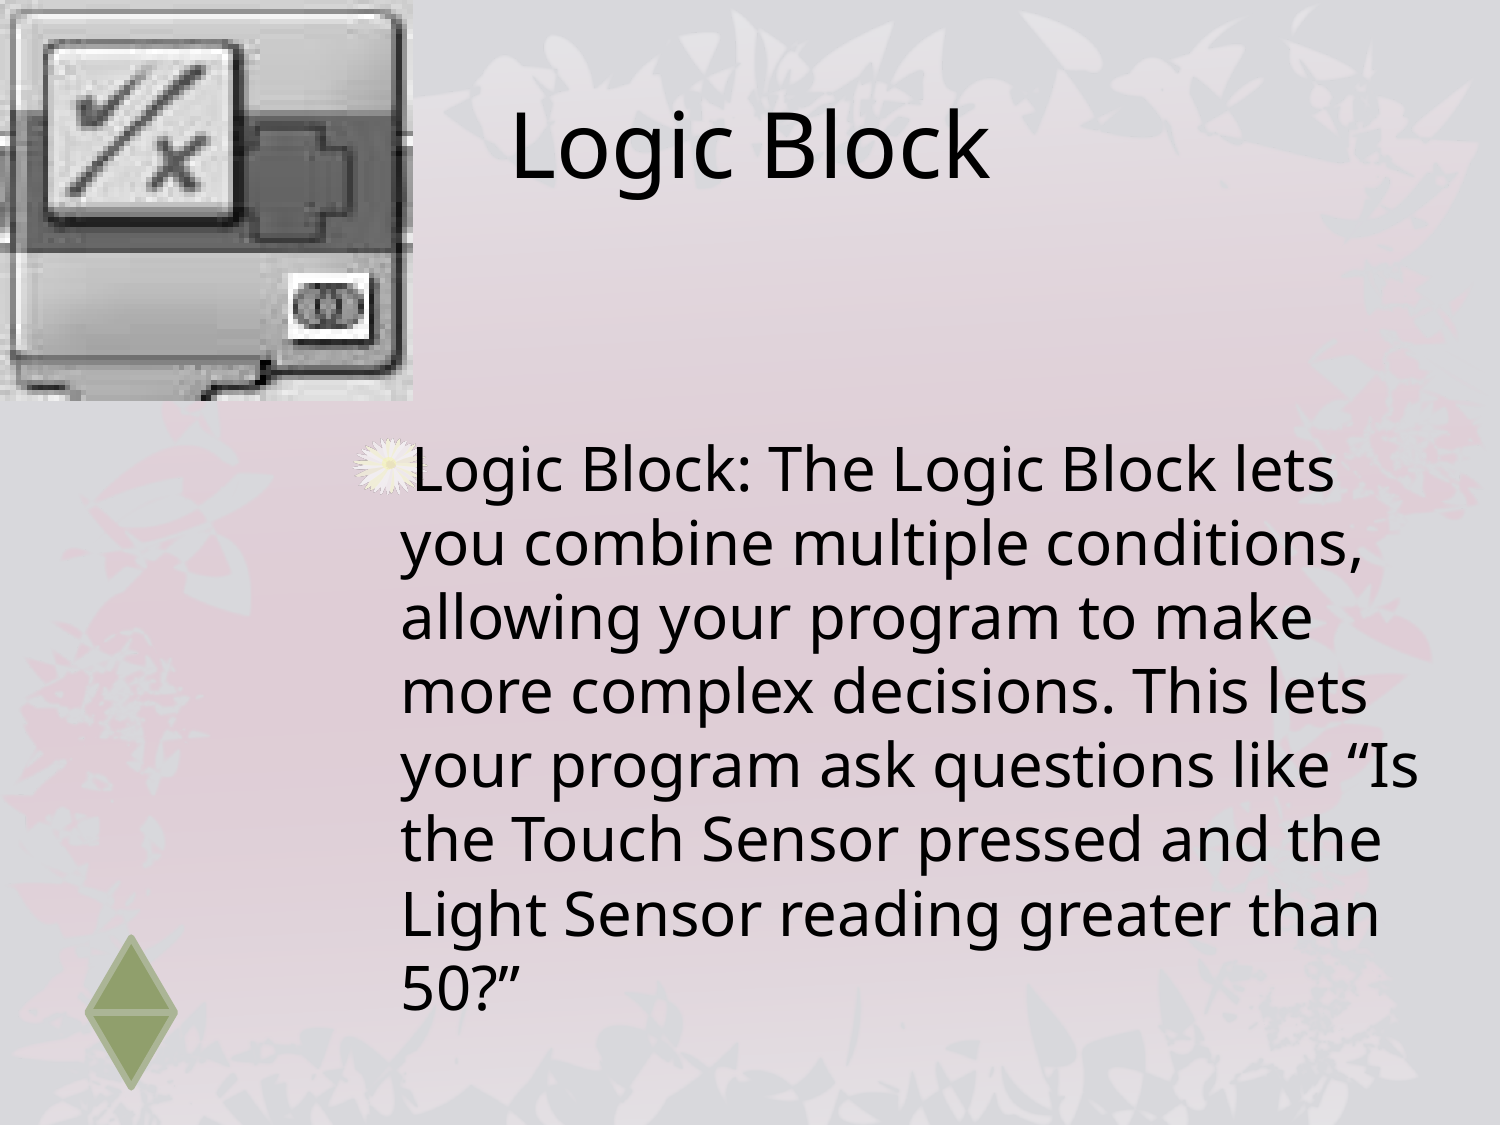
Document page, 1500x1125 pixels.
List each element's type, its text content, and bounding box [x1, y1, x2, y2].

title Logic Block [413, 12, 1425, 272]
list Logic Block: The Logic Block lets you combine multiple conditions, allowing your program to make more complex decisions. This lets your program ask questions like “Is the Touch Sensor pressed and the Light Sensor reading greater than 50?” [337, 350, 1438, 1043]
picture [0, 0, 1500, 1125]
text_box [84, 934, 178, 1091]
